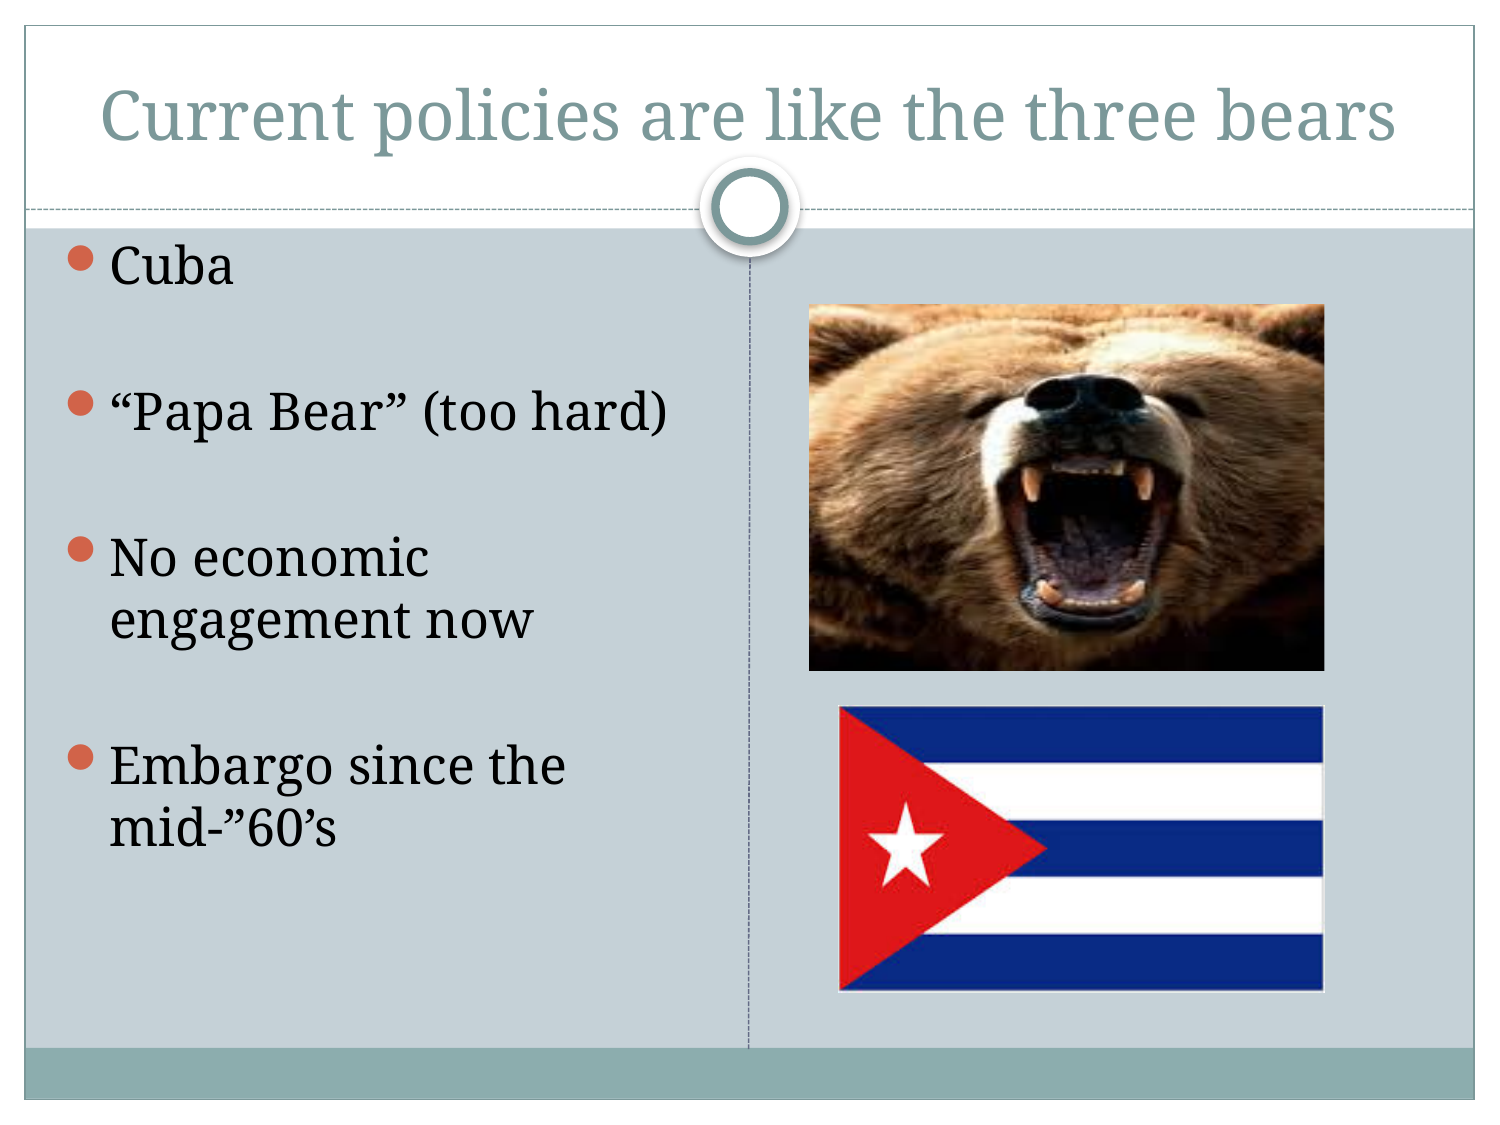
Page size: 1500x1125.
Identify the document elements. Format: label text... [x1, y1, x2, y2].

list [808, 303, 1325, 671]
picture [837, 704, 1325, 994]
title Current policies are like the three bears [49, 37, 1450, 162]
list Cuba “Papa Bear” (too hard) No economic engagement now Embargo since the mid-”60’s [49, 224, 712, 993]
